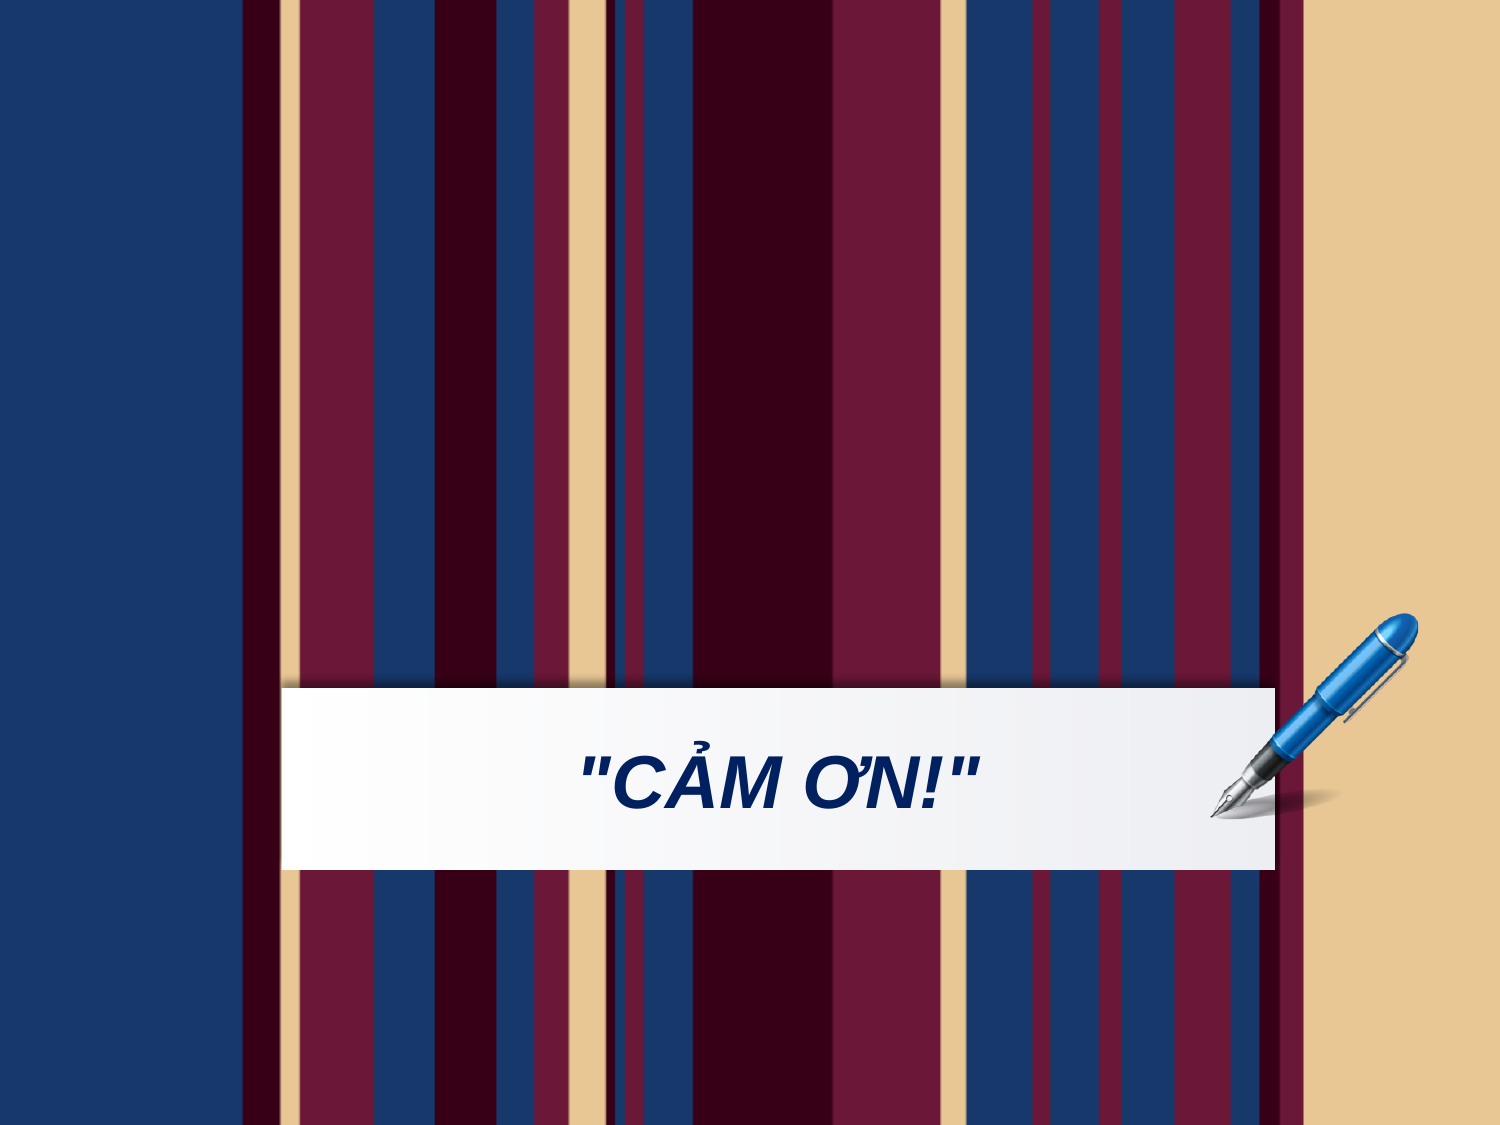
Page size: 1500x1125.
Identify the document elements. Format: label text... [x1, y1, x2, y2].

picture [0, 0, 1500, 1125]
text_box "CẢM ƠN!" [281, 688, 1275, 870]
